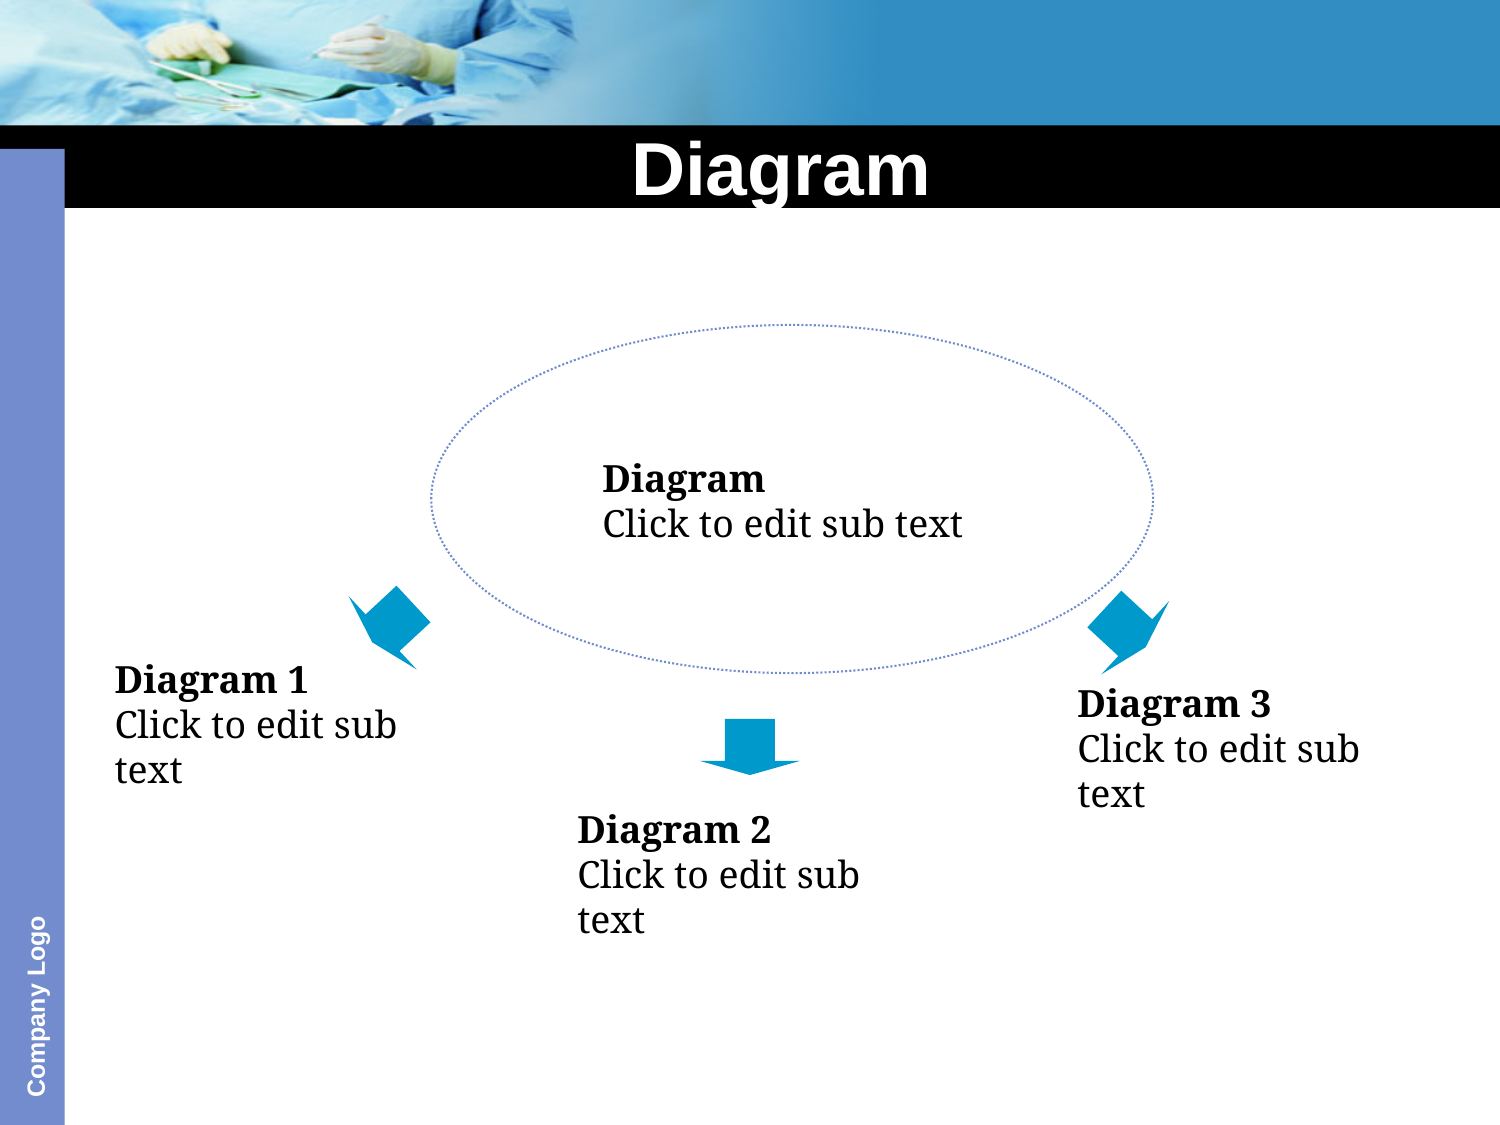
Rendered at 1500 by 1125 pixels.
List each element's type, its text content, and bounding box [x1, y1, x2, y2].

text_box Diagram 1 Click to edit sub text [99, 648, 475, 834]
text_box [1087, 590, 1170, 675]
title Diagram [62, 124, 1500, 206]
picture [0, 0, 1500, 125]
text_box [348, 585, 431, 670]
text_box Diagram 3 Click to edit sub text [1062, 672, 1438, 858]
text_box Diagram Click to edit sub text [587, 447, 1063, 588]
text_box Diagram 2 Click to edit sub text [562, 798, 938, 984]
text_box [431, 324, 1154, 674]
text_box [699, 718, 800, 776]
